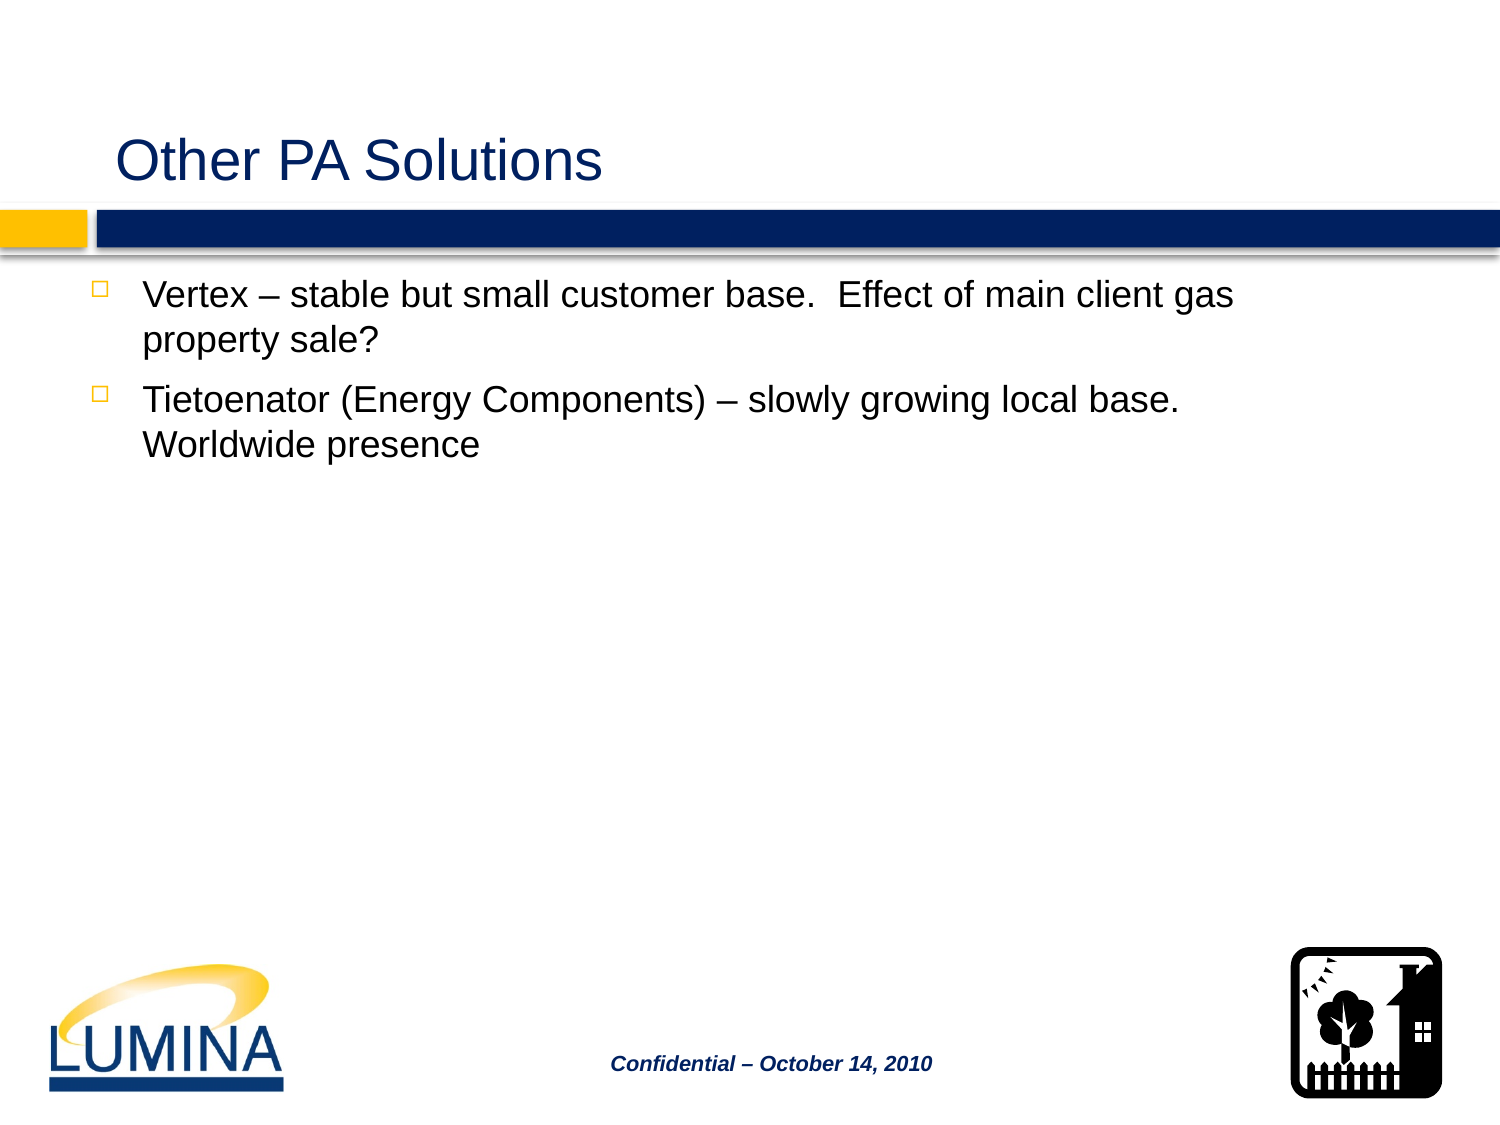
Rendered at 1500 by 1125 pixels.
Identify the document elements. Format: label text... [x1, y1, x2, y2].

picture [49, 964, 284, 1094]
title Other PA Solutions [100, 37, 1439, 201]
list Vertex – stable but small customer base. Effect of main client gas property sale? Tietoenator (Energy Components) – slowly growing local base. Worldwide presence [74, 262, 1338, 1006]
